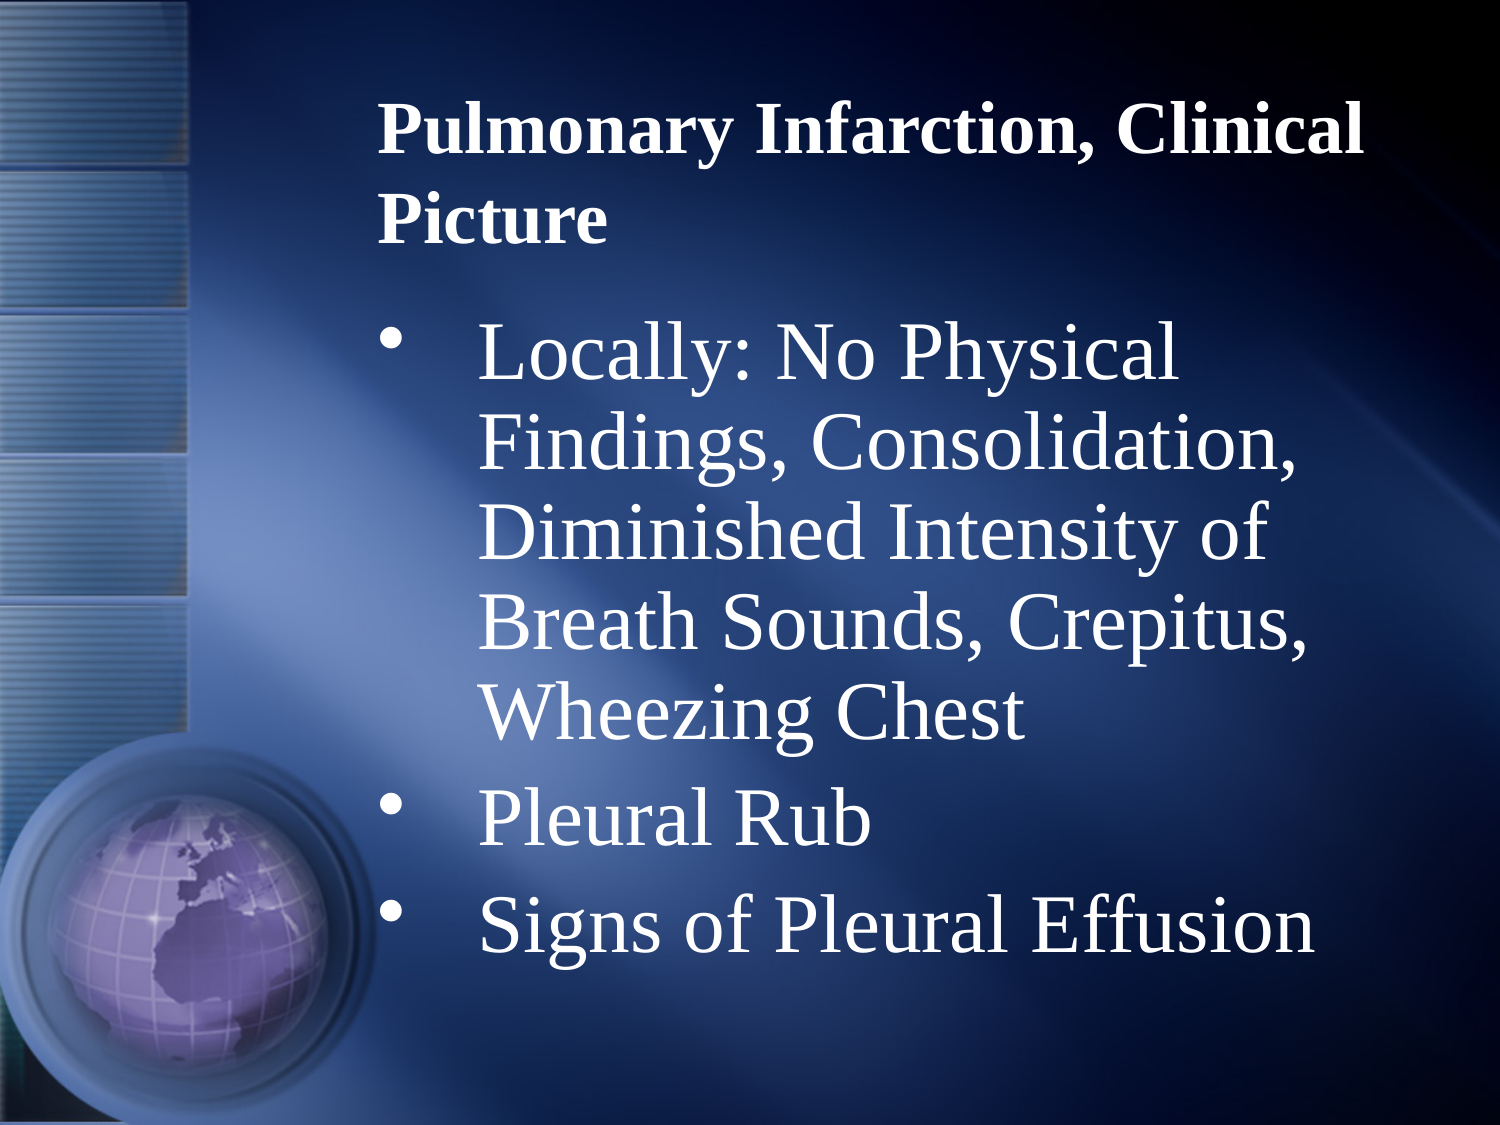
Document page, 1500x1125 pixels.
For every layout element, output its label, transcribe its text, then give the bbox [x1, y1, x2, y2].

title Pulmonary Infarction, Clinical Picture [362, 74, 1401, 263]
picture [0, 0, 1500, 1125]
list Locally: No Physical Findings, Consolidation, Diminished Intensity of Breath Sounds, Crepitus, Wheezing Chest Pleural Rub Signs of Pleural Effusion [362, 299, 1401, 1001]
